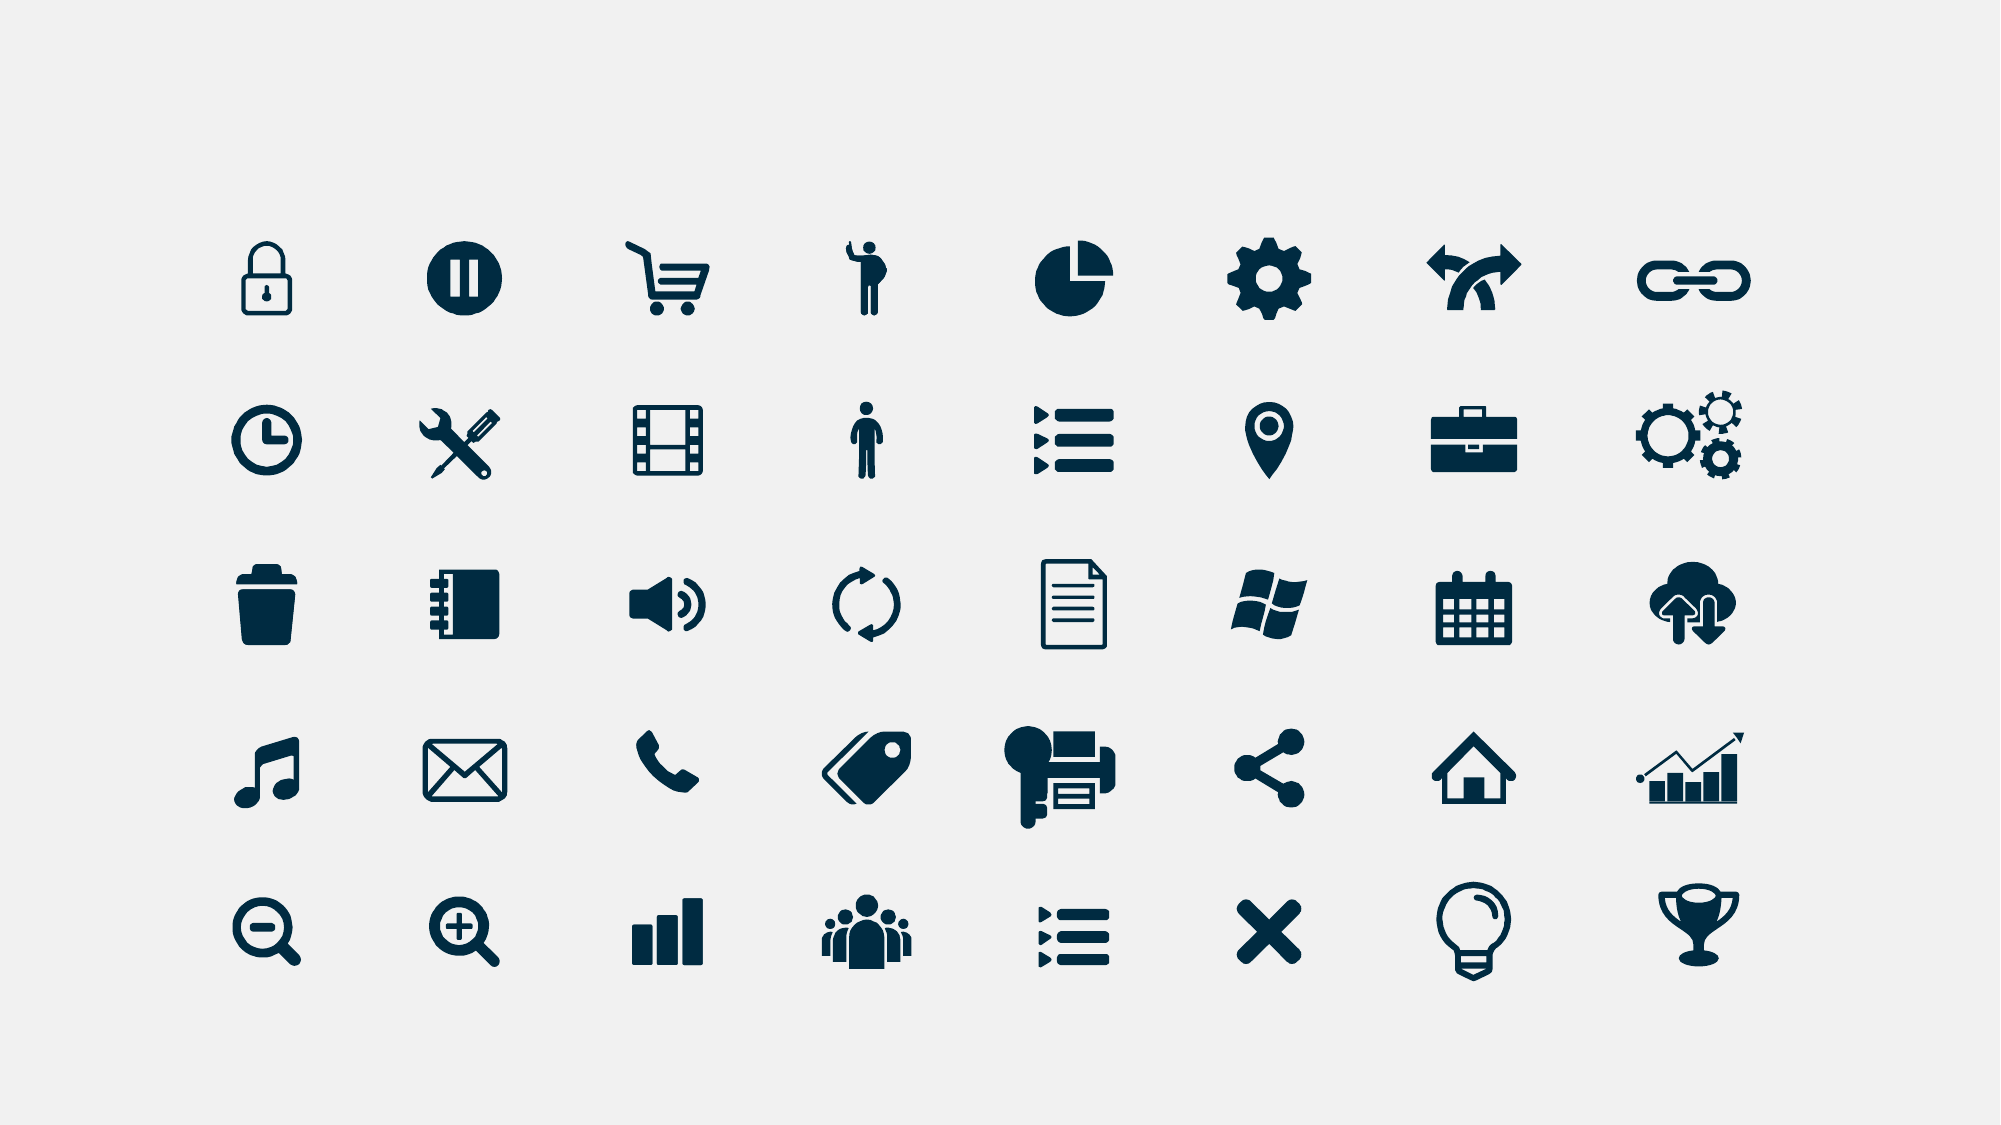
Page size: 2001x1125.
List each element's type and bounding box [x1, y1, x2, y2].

text_box [1230, 569, 1308, 640]
text_box [832, 927, 849, 962]
text_box [1245, 402, 1294, 480]
text_box [419, 408, 501, 480]
text_box [636, 730, 699, 793]
text_box [1435, 570, 1513, 646]
text_box [1234, 728, 1305, 808]
text_box [1636, 260, 1751, 301]
text_box [880, 909, 896, 925]
text_box [1034, 433, 1049, 450]
text_box [898, 918, 909, 929]
text_box [1038, 951, 1052, 968]
text_box [845, 241, 887, 316]
text_box [858, 577, 901, 642]
text_box [427, 241, 503, 316]
text_box [1040, 559, 1107, 650]
text_box [430, 569, 500, 640]
text_box [1038, 930, 1052, 946]
text_box [837, 909, 854, 925]
text_box [625, 240, 710, 316]
text_box [1636, 732, 1744, 804]
text_box [1426, 243, 1522, 311]
text_box [1034, 456, 1049, 475]
text_box [855, 894, 879, 918]
text_box [1034, 406, 1049, 424]
text_box [837, 731, 911, 805]
text_box [629, 576, 706, 632]
text_box [422, 738, 508, 802]
text_box [821, 731, 869, 805]
text_box [1054, 433, 1114, 447]
text_box [1052, 731, 1116, 810]
text_box [232, 897, 302, 966]
text_box [900, 931, 912, 956]
text_box [1054, 408, 1114, 422]
text_box [1038, 906, 1052, 923]
text_box [241, 241, 293, 316]
text_box [1056, 931, 1110, 943]
text_box [884, 927, 901, 962]
text_box [1236, 899, 1302, 965]
text_box [849, 919, 885, 969]
text_box [1054, 459, 1114, 472]
text_box [1004, 726, 1052, 829]
text_box [429, 896, 500, 967]
text_box [1436, 881, 1512, 982]
text_box [832, 566, 876, 632]
text_box [234, 736, 300, 809]
text_box [825, 918, 836, 929]
text_box [1056, 908, 1110, 921]
text_box [821, 931, 833, 956]
text_box [1635, 390, 1742, 480]
text_box [1649, 561, 1736, 645]
text_box [231, 404, 303, 476]
text_box [632, 405, 703, 476]
text_box [1035, 240, 1113, 317]
text_box [236, 564, 298, 645]
text_box [1056, 954, 1110, 966]
text_box [850, 401, 883, 479]
text_box [1430, 406, 1517, 473]
text_box [1227, 237, 1312, 320]
text_box [1431, 731, 1517, 804]
text_box [1658, 883, 1740, 967]
text_box [632, 898, 703, 965]
